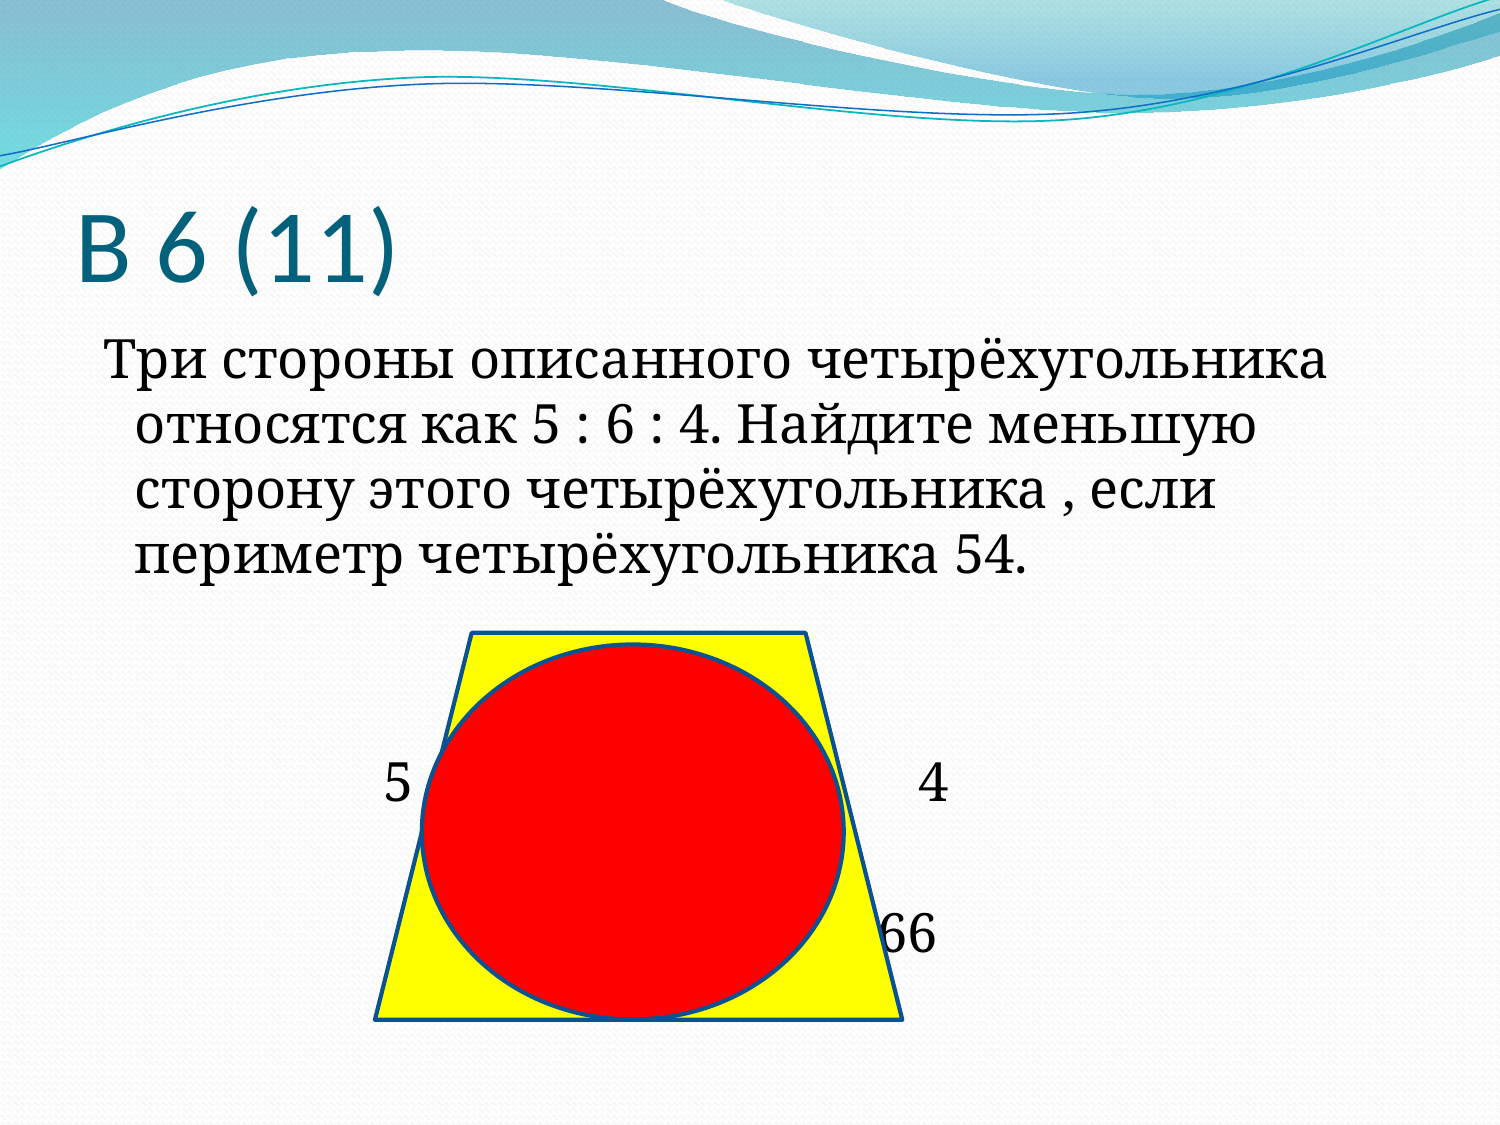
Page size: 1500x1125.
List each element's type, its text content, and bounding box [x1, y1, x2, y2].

text_box [440, 630, 905, 1022]
title В 6 (11) [75, 115, 1425, 303]
text_box [372, 834, 616, 1022]
text_box [419, 642, 846, 1022]
list Три стороны описанного четырёхугольника относятся как 5 : 6 : 4. Найдите меньшую сторону этого четырёхугольника , если периметр четырёхугольника 54. 5 4 6666666666 [75, 317, 1425, 1038]
